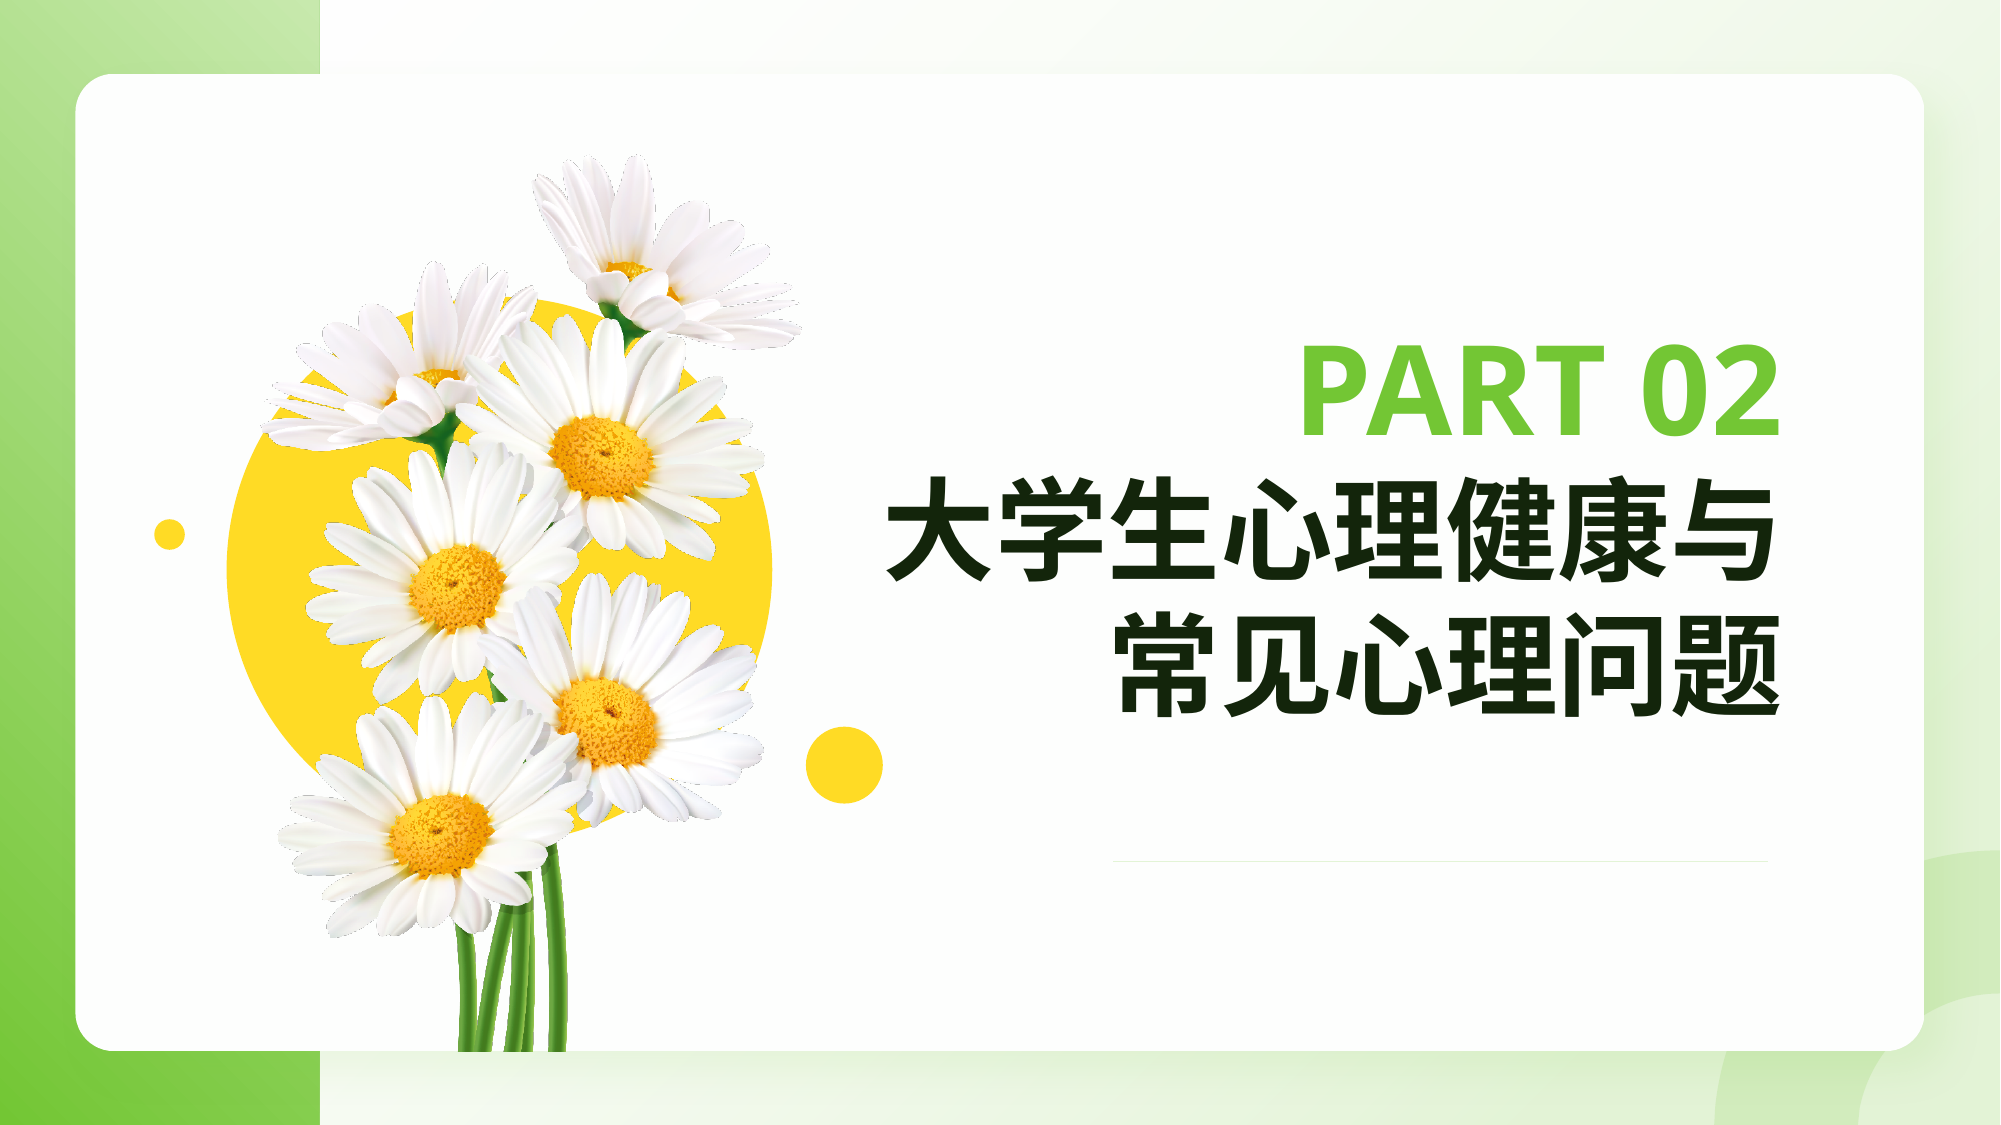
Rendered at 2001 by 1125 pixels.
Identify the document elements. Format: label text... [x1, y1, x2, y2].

list PART 02 [1032, 190, 1783, 461]
picture [260, 154, 802, 1052]
title 大学生心理健康与常见心理问题 [802, 460, 1783, 799]
